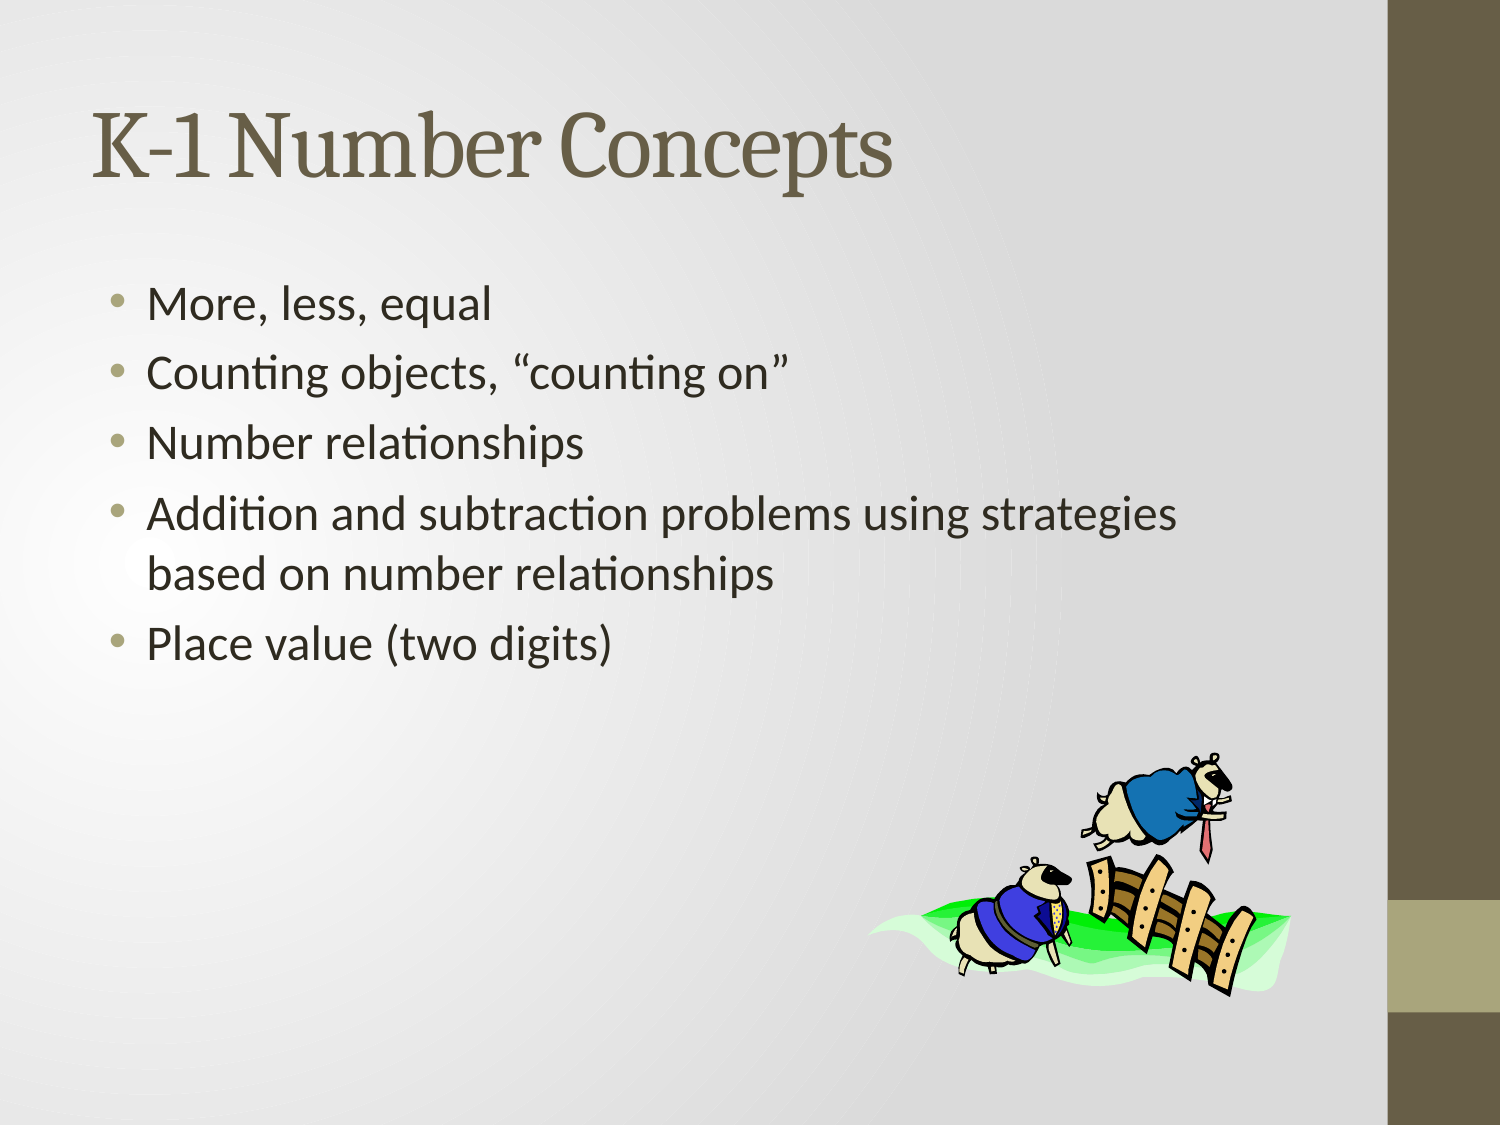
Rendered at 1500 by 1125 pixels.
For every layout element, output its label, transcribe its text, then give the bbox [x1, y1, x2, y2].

picture [866, 751, 1292, 1003]
list More, less, equal Counting objects, “counting on” Number relationships Addition and subtraction problems using strategies based on number relationships Place value (two digits) [74, 262, 1326, 1051]
title K-1 Number Concepts [75, 45, 1325, 233]
